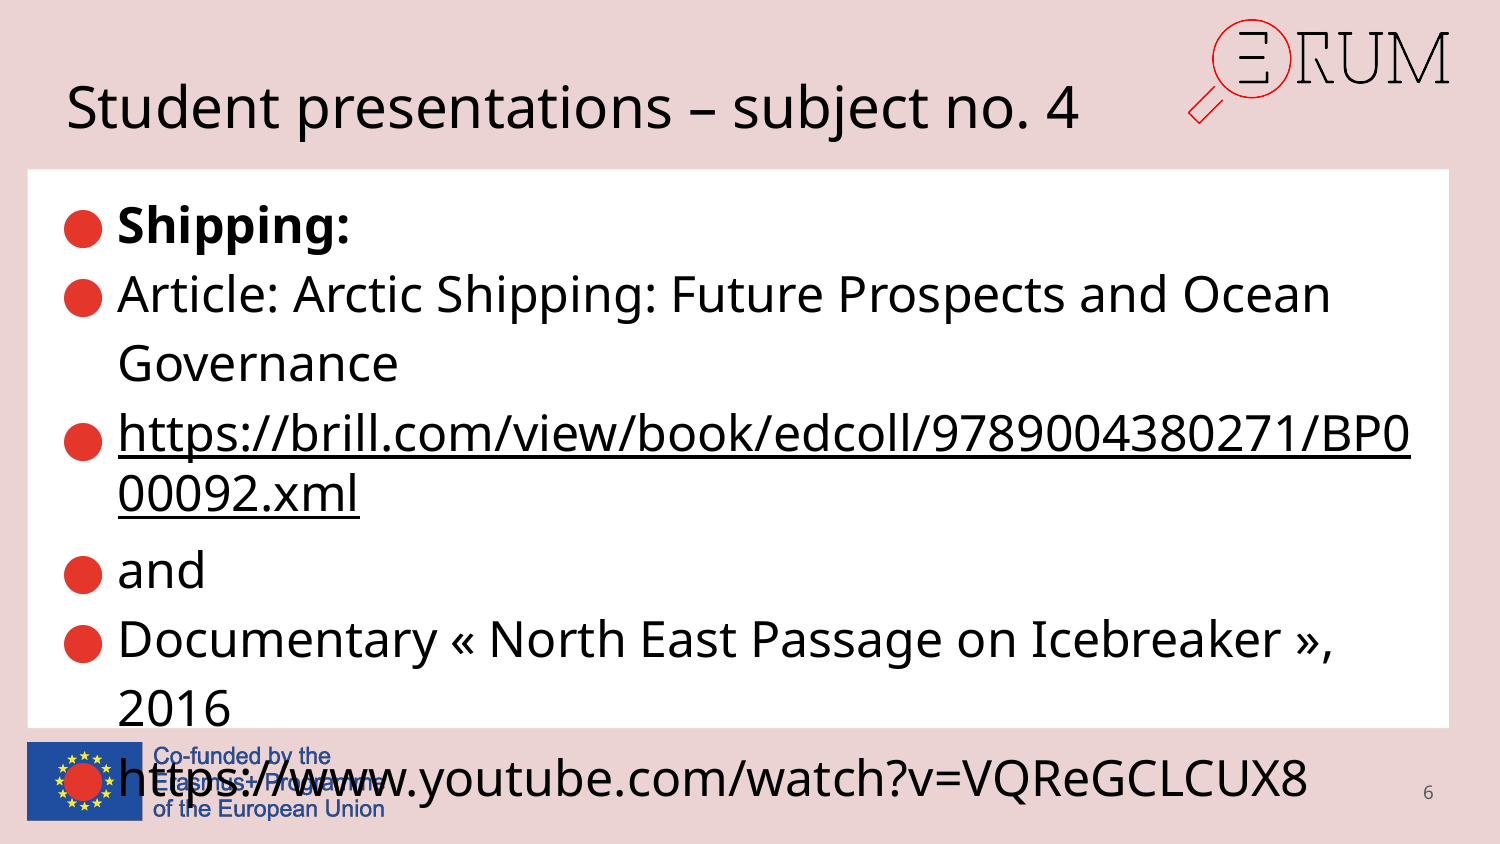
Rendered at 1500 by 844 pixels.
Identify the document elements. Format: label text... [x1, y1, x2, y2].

slide_number 6 [1358, 761, 1449, 826]
list Shipping: Article: Arctic Shipping: Future Prospects and Ocean Governance https://brill.com/view/book/edcoll/9789004380271/BP000092.xml and Documentary « North East Passage on Icebreaker », 2016 https://www.youtube.com/watch?v=VQReGCLCUX8 [27, 169, 1449, 729]
title Student presentations – subject no. 4 [51, 55, 1168, 150]
picture [1136, 0, 1500, 137]
picture [27, 742, 385, 821]
